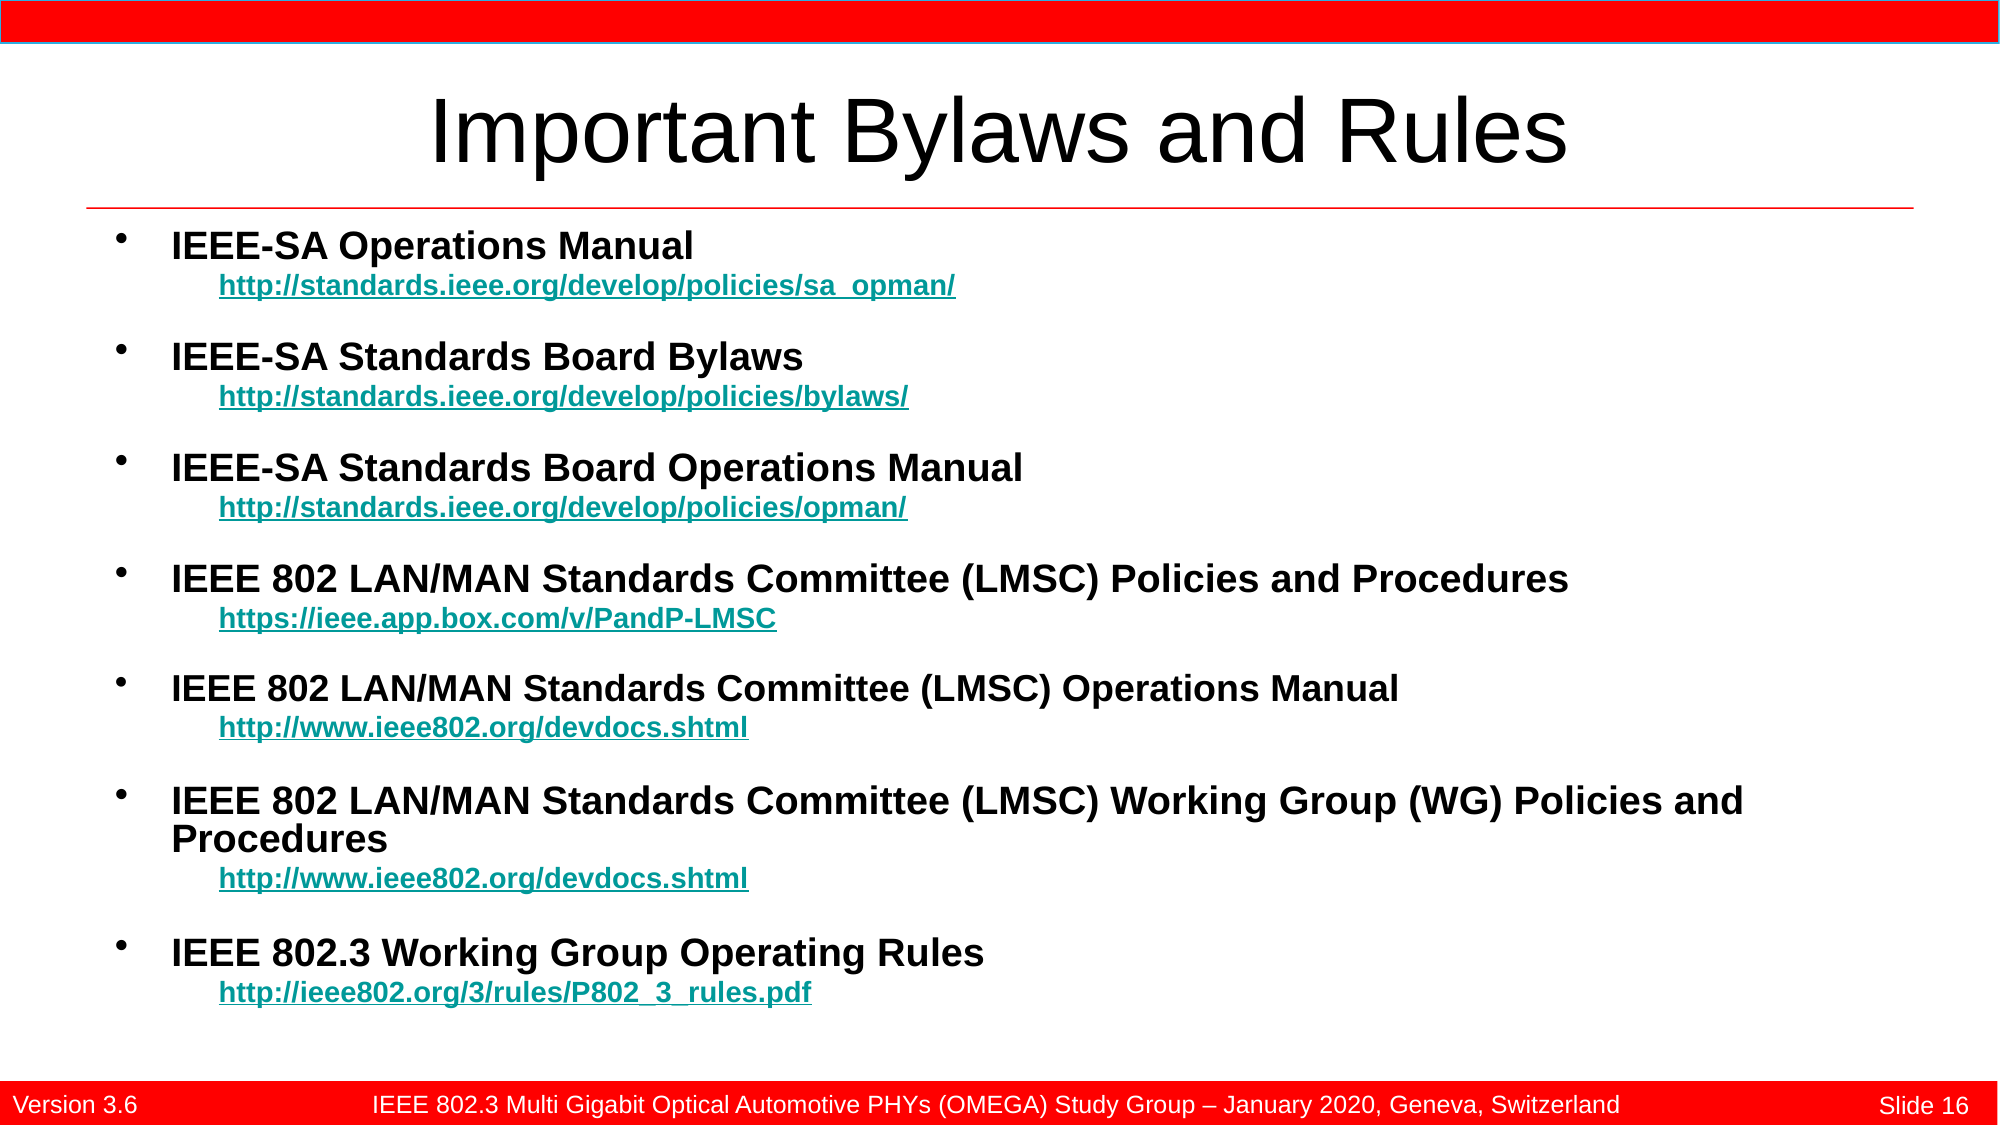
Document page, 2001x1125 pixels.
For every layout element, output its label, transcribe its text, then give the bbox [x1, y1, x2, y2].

title Important Bylaws and Rules [99, 66, 1901, 197]
list IEEE-SA Operations Manual http://standards.ieee.org/develop/policies/sa_opman/ IEEE-SA Standards Board Bylaws http://standards.ieee.org/develop/policies/bylaws/ IEEE-SA Standards Board Operations Manual http://standards.ieee.org/develop/policies/opman/ IEEE 802 LAN/MAN Standards Committee (LMSC) Policies and Procedures https://ieee.app.box.com/v/PandP-LMSC IEEE 802 LAN/MAN Standards Committee (LMSC) Operations Manual http://www.ieee802.org/devdocs.shtml IEEE 802 LAN/MAN Standards Committee (LMSC) Working Group (WG) Policies and Procedures http://www.ieee802.org/devdocs.shtml IEEE 802.3 Working Group Operating Rules http://ieee802.org/3/rules/P802_3_rules.pdf [99, 221, 1901, 1059]
